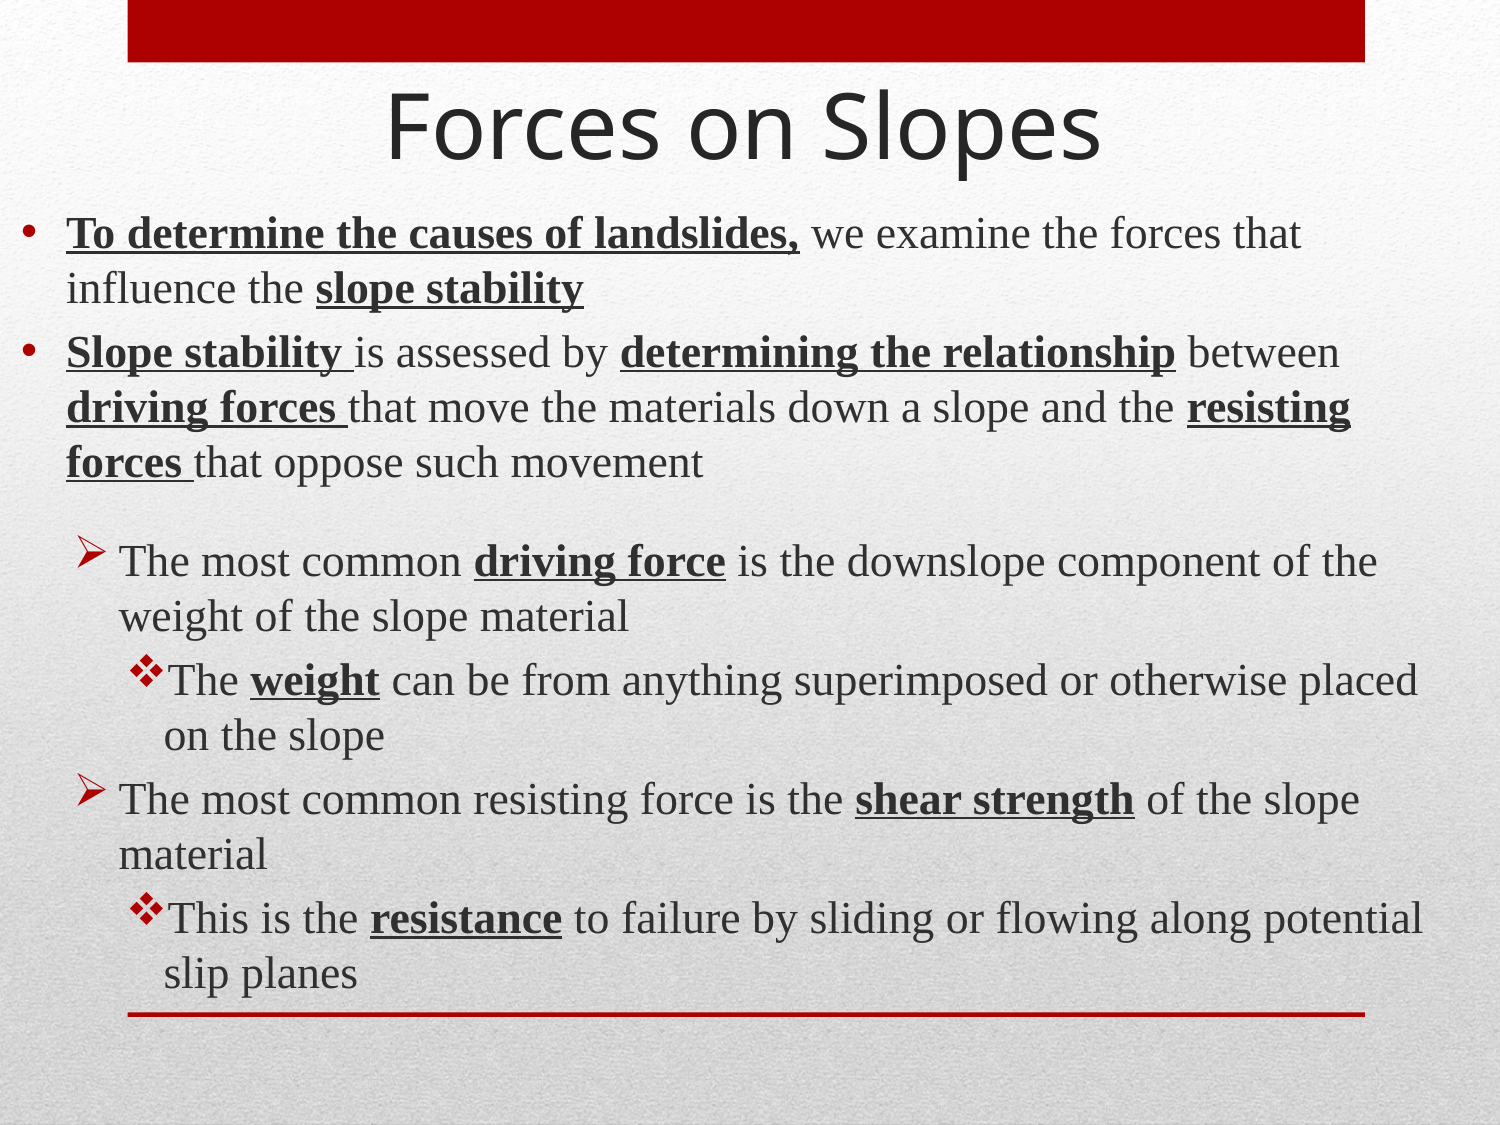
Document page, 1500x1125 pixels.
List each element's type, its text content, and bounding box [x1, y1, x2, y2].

title Forces on Slopes [174, 0, 1313, 174]
list To determine the causes of landslides, we examine the forces that influence the slope stability Slope stability is assessed by determining the relationship between driving forces that move the materials down a slope and the resisting forces that oppose such movement The most common driving force is the downslope component of the weight of the slope material The weight can be from anything superimposed or otherwise placed on the slope The most common resisting force is the shear strength of the slope material This is the resistance to failure by sliding or flowing along potential slip planes [6, 174, 1469, 1025]
